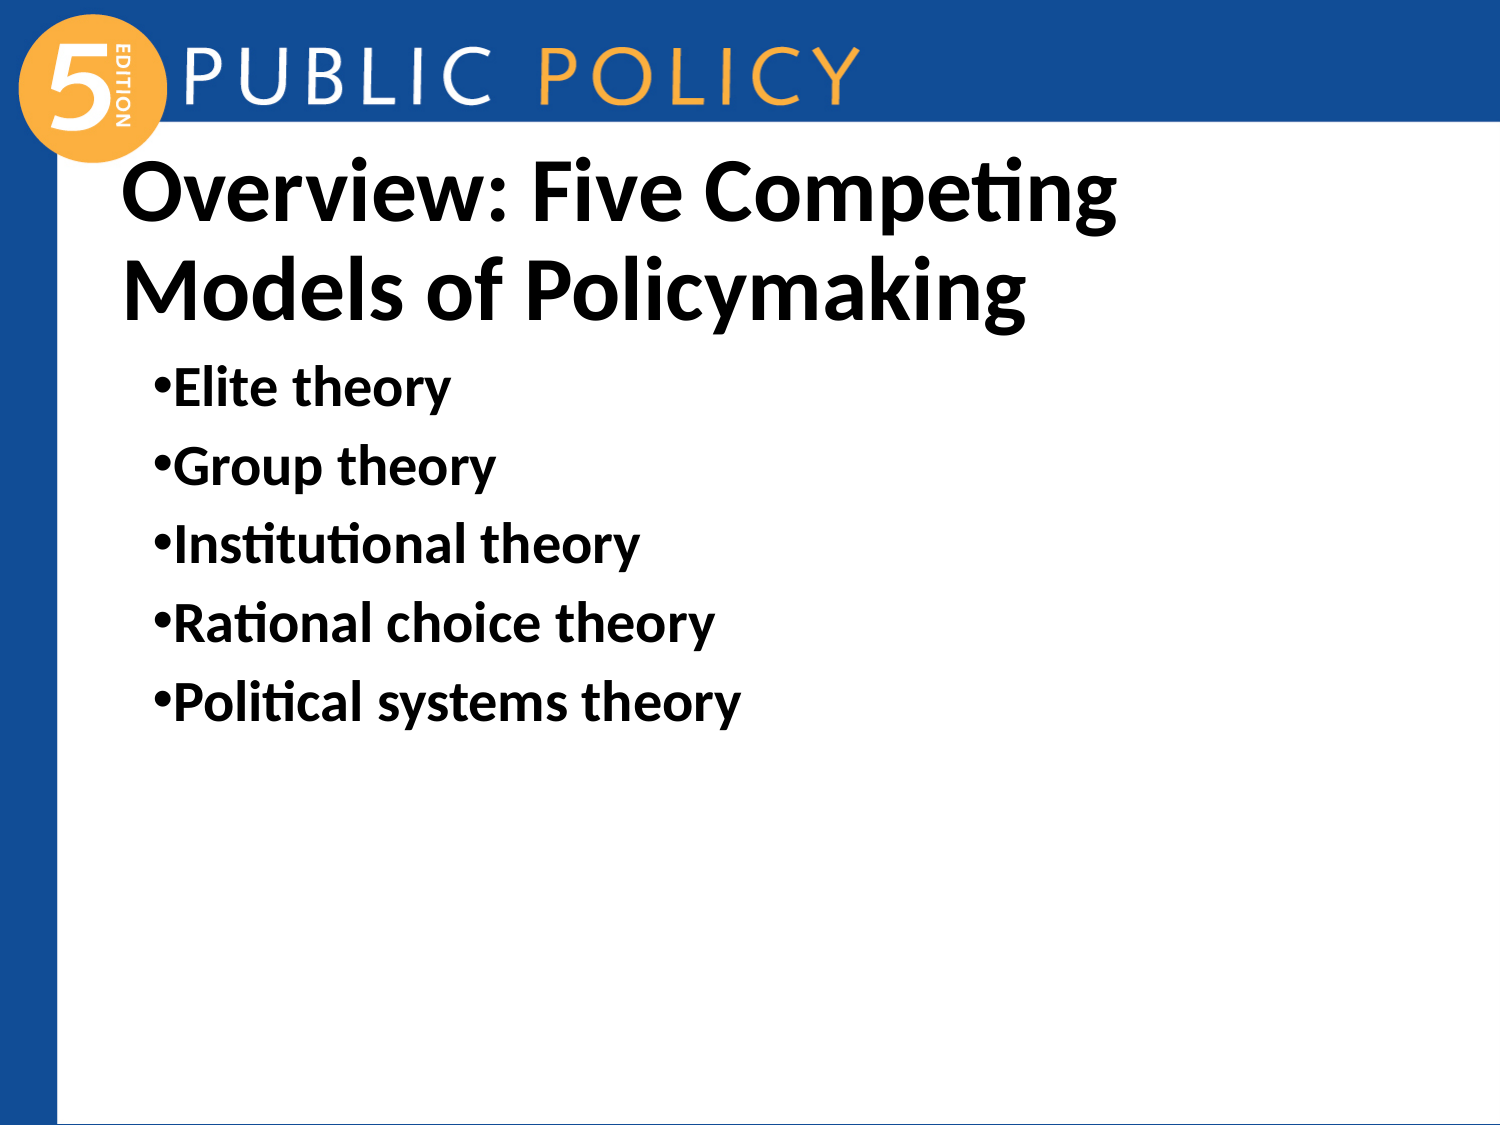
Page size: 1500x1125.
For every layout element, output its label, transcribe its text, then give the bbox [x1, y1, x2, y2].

title Overview: Five Competing Models of Policymaking [106, 132, 1400, 350]
picture [0, 0, 1500, 1125]
list Elite theory Group theory Institutional theory Rational choice theory Political systems theory [137, 348, 1397, 1063]
